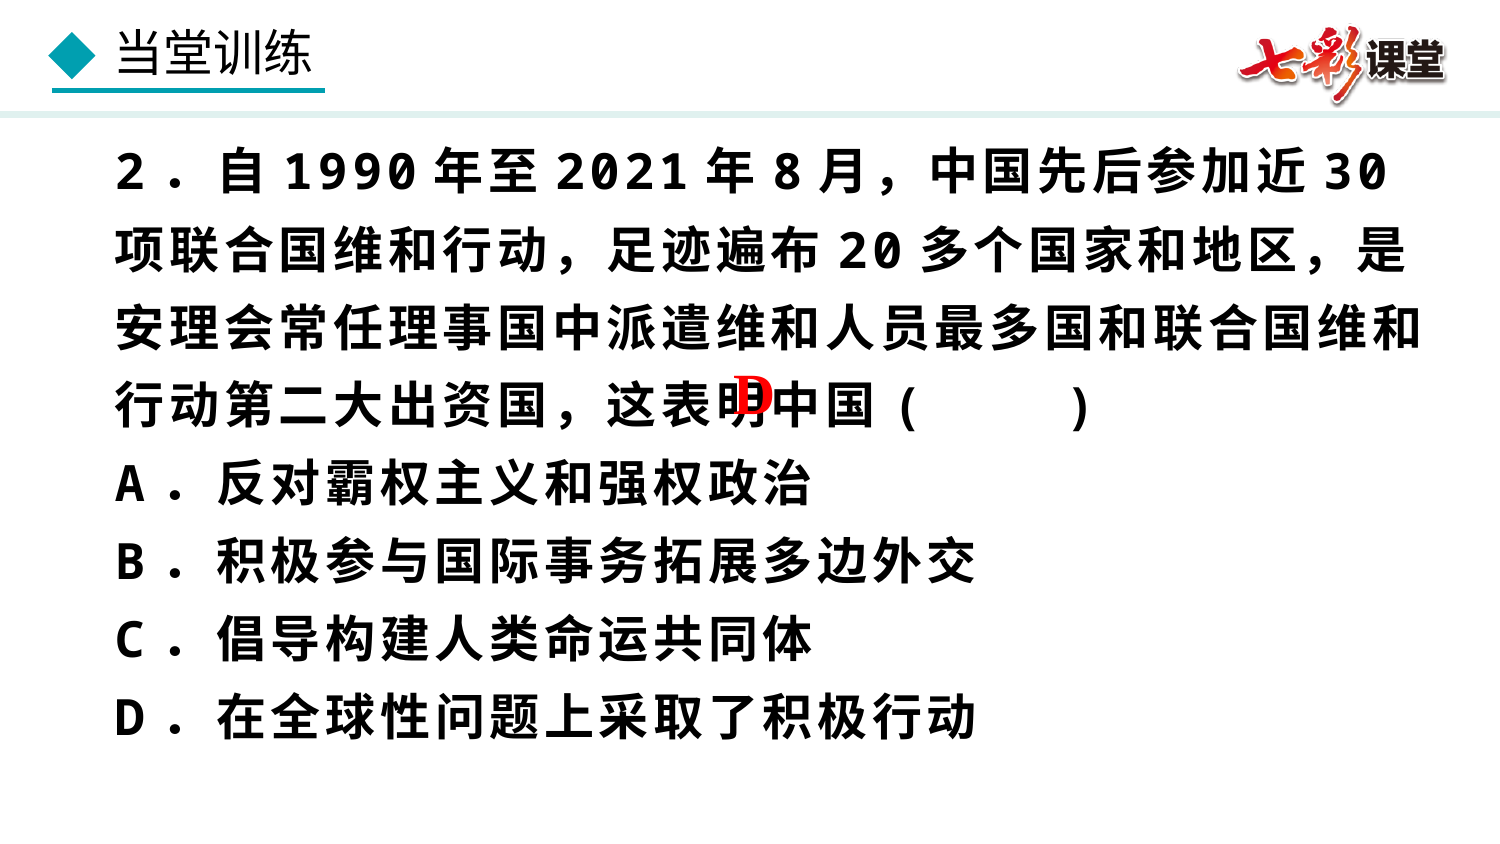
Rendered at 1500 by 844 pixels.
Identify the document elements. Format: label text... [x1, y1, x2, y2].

picture [1234, 20, 1451, 108]
text_box D [718, 348, 785, 434]
title 2．自1990年至2021年8月，中国先后参加近30项联合国维和行动，足迹遍布20多个国家和地区，是安理会常任理事国中派遣维和人员最多国和联合国维和行动第二大出资国，这表明中国( ) A．反对霸权主义和强权政治 B．积极参与国际事务拓展多边外交 C．倡导构建人类命运共同体 D．在全球性问题上采取了积极行动 [100, 114, 1459, 496]
